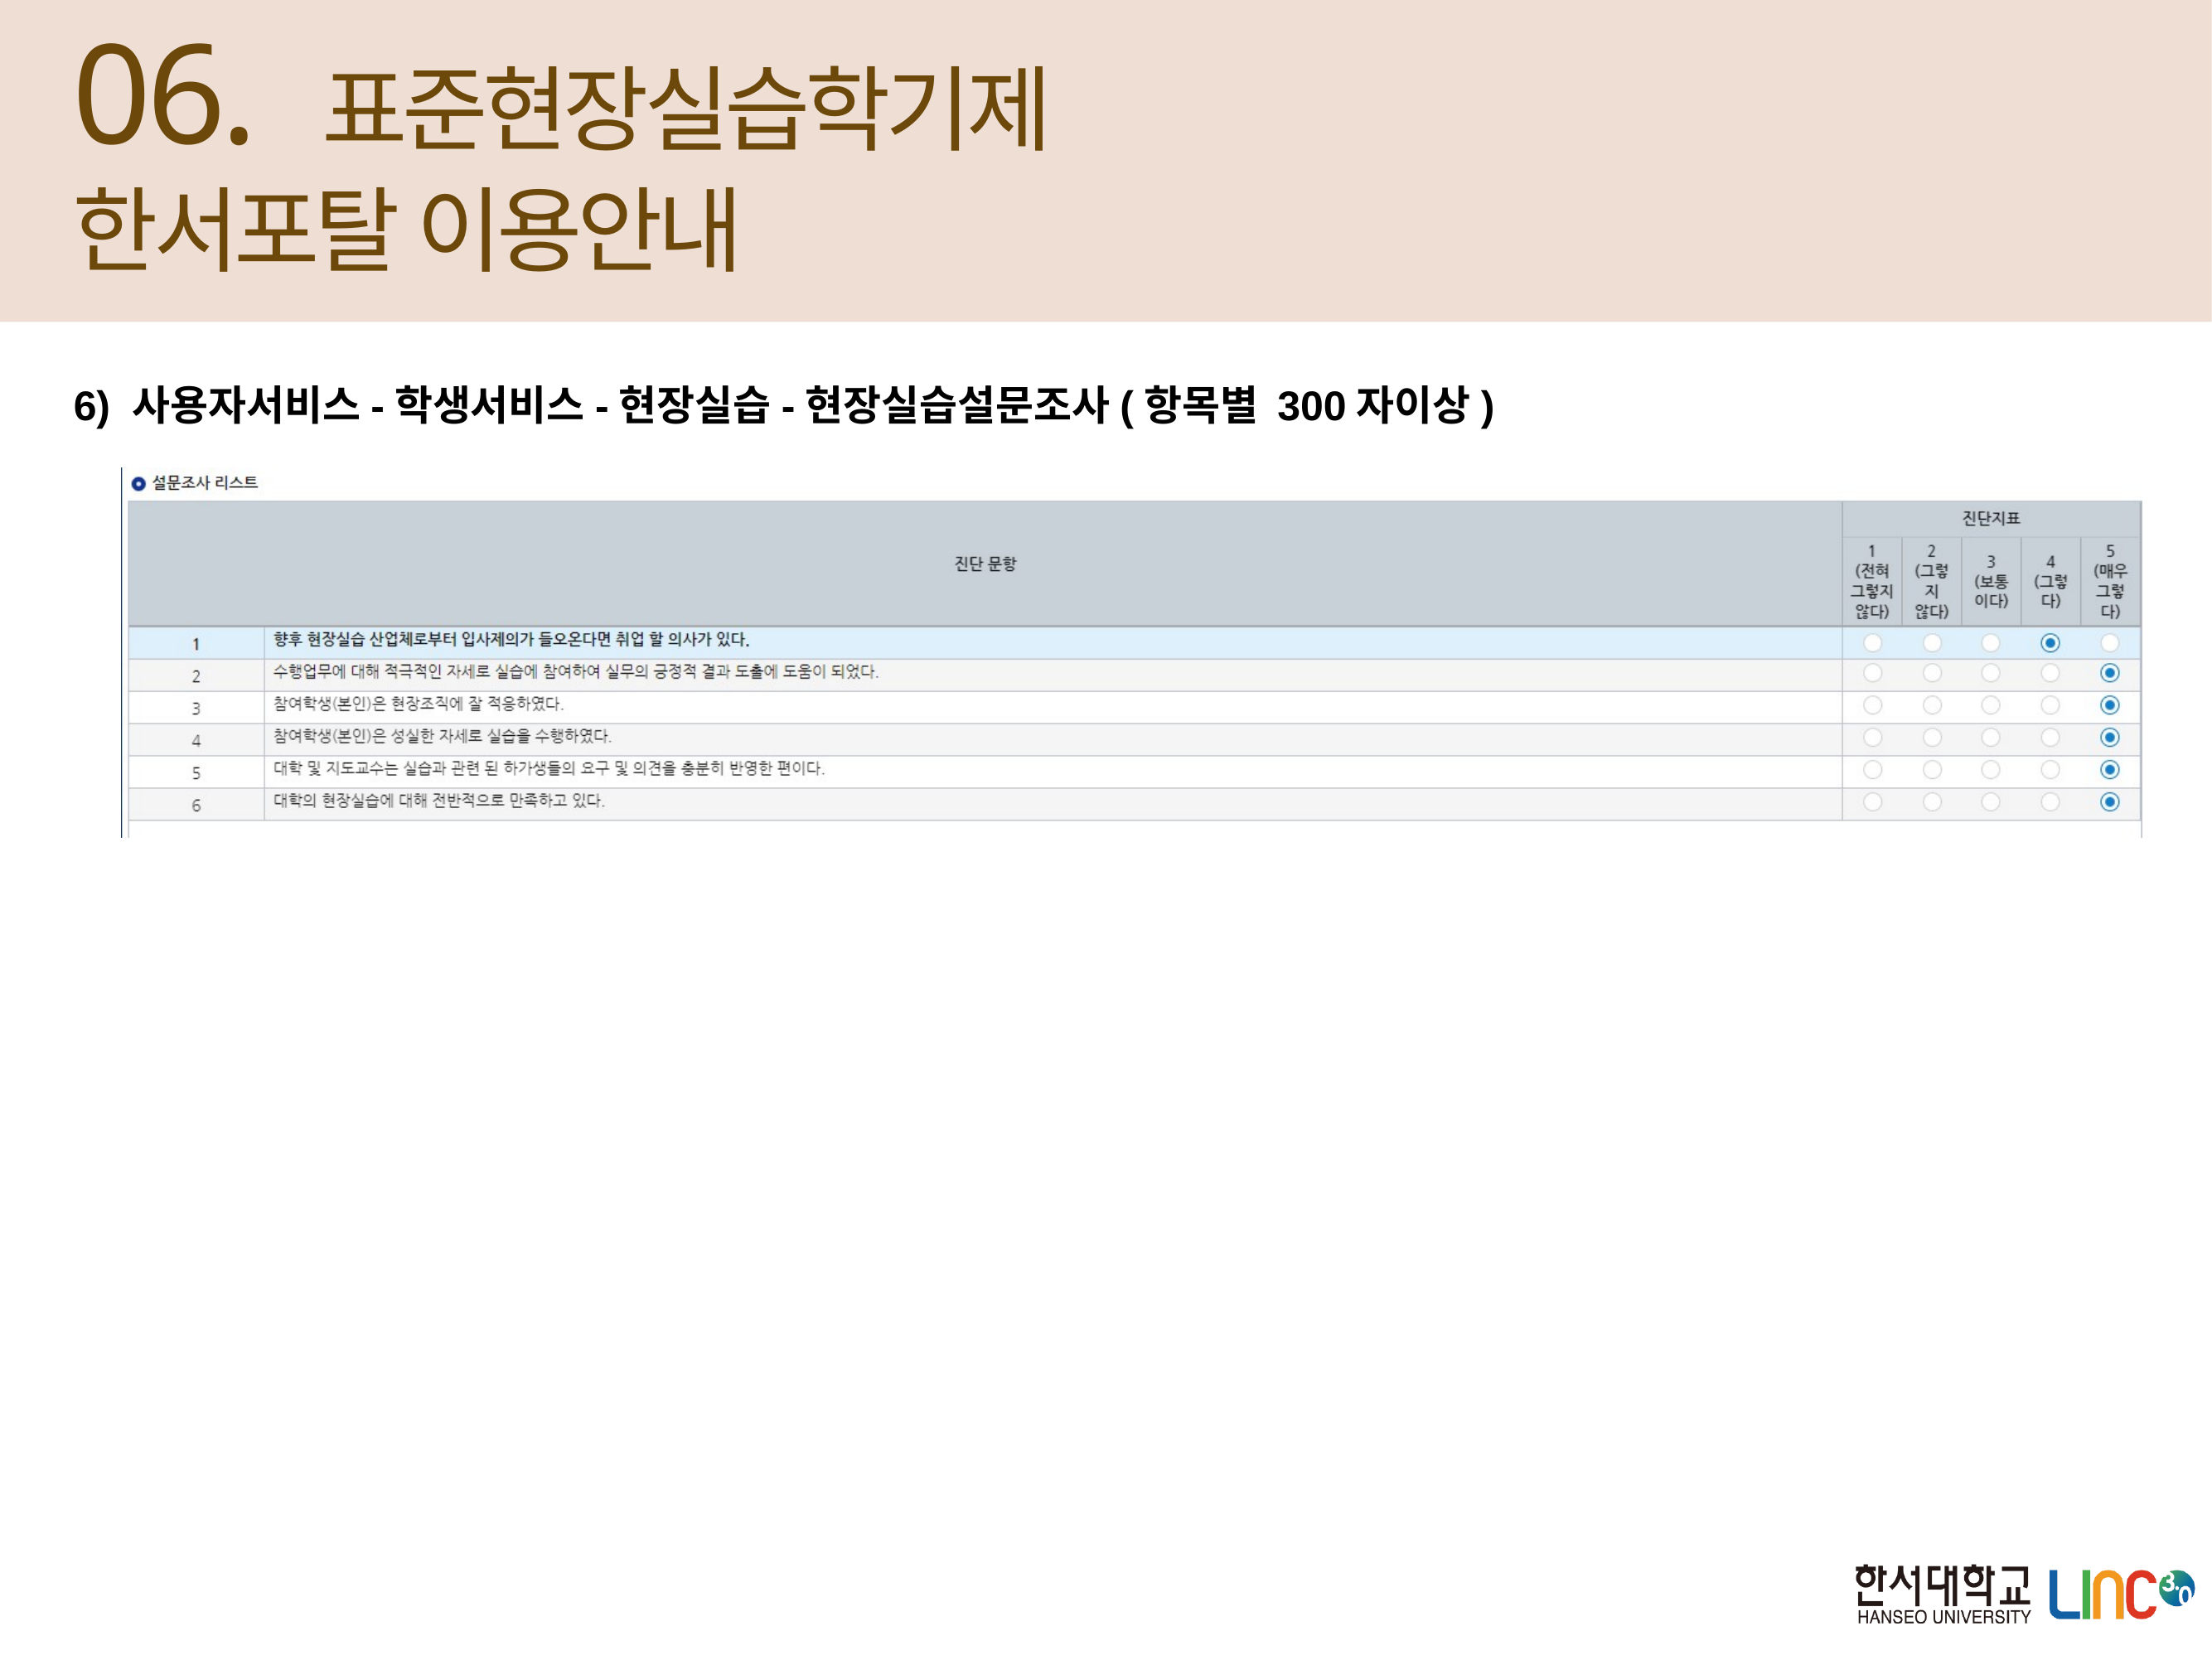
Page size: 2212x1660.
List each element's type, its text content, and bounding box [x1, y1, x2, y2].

picture [1845, 1547, 2205, 1638]
picture [121, 467, 2142, 838]
text_box [0, 0, 2212, 324]
text_box 6) 사용자서비스-학생서비스-현장실습-현장실습설문조사(항목별 300자이상) [61, 323, 1925, 435]
text_box 06. 표준현장실습학기제 한서포탈 이용안내 [61, 0, 1396, 290]
